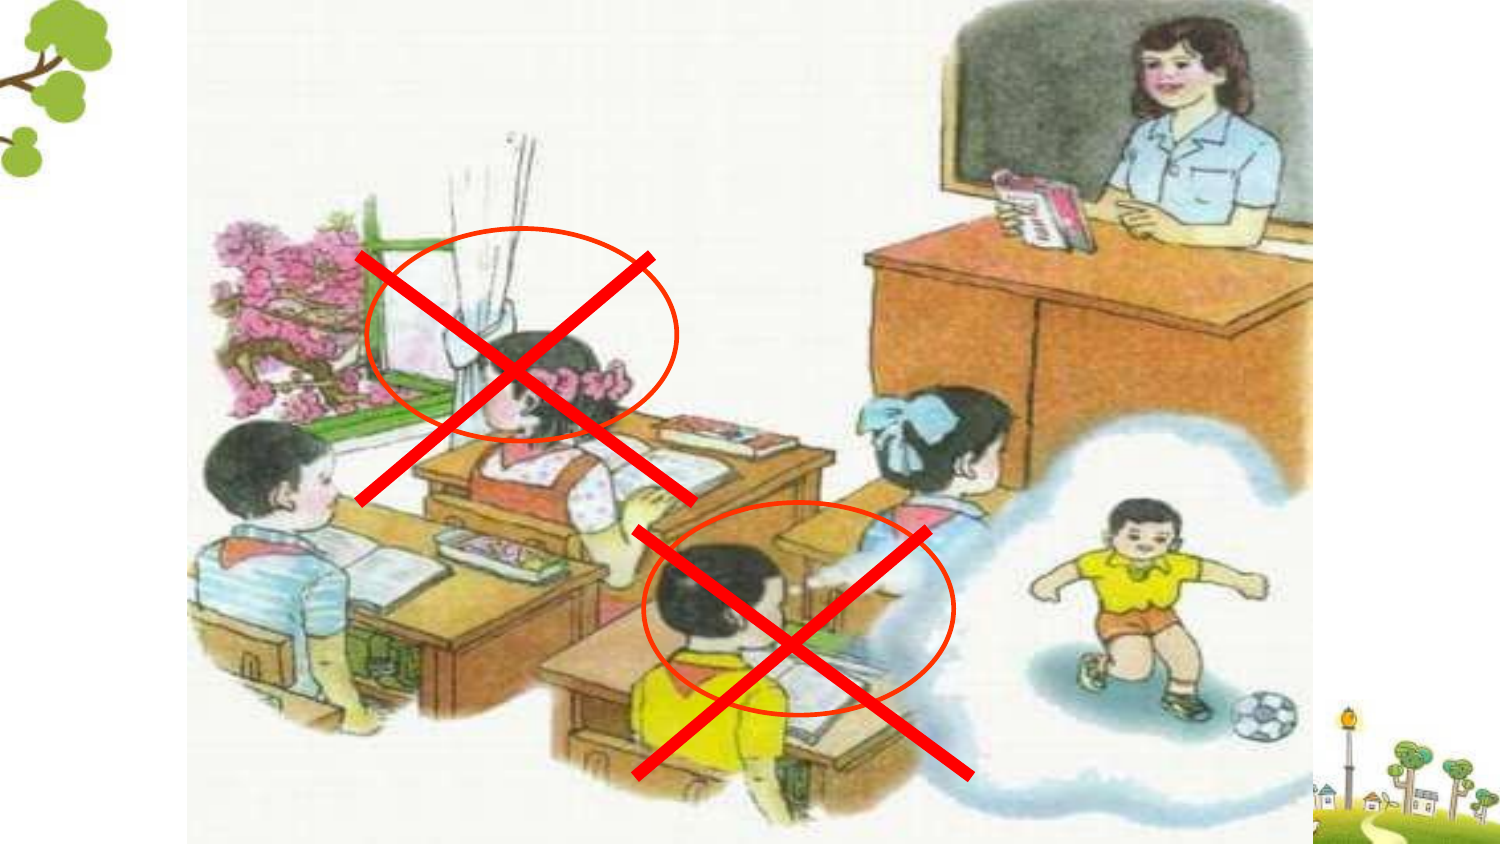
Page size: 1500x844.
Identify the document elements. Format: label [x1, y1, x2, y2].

text_box [357, 228, 695, 504]
picture [0, 0, 1500, 844]
text_box [634, 502, 972, 778]
